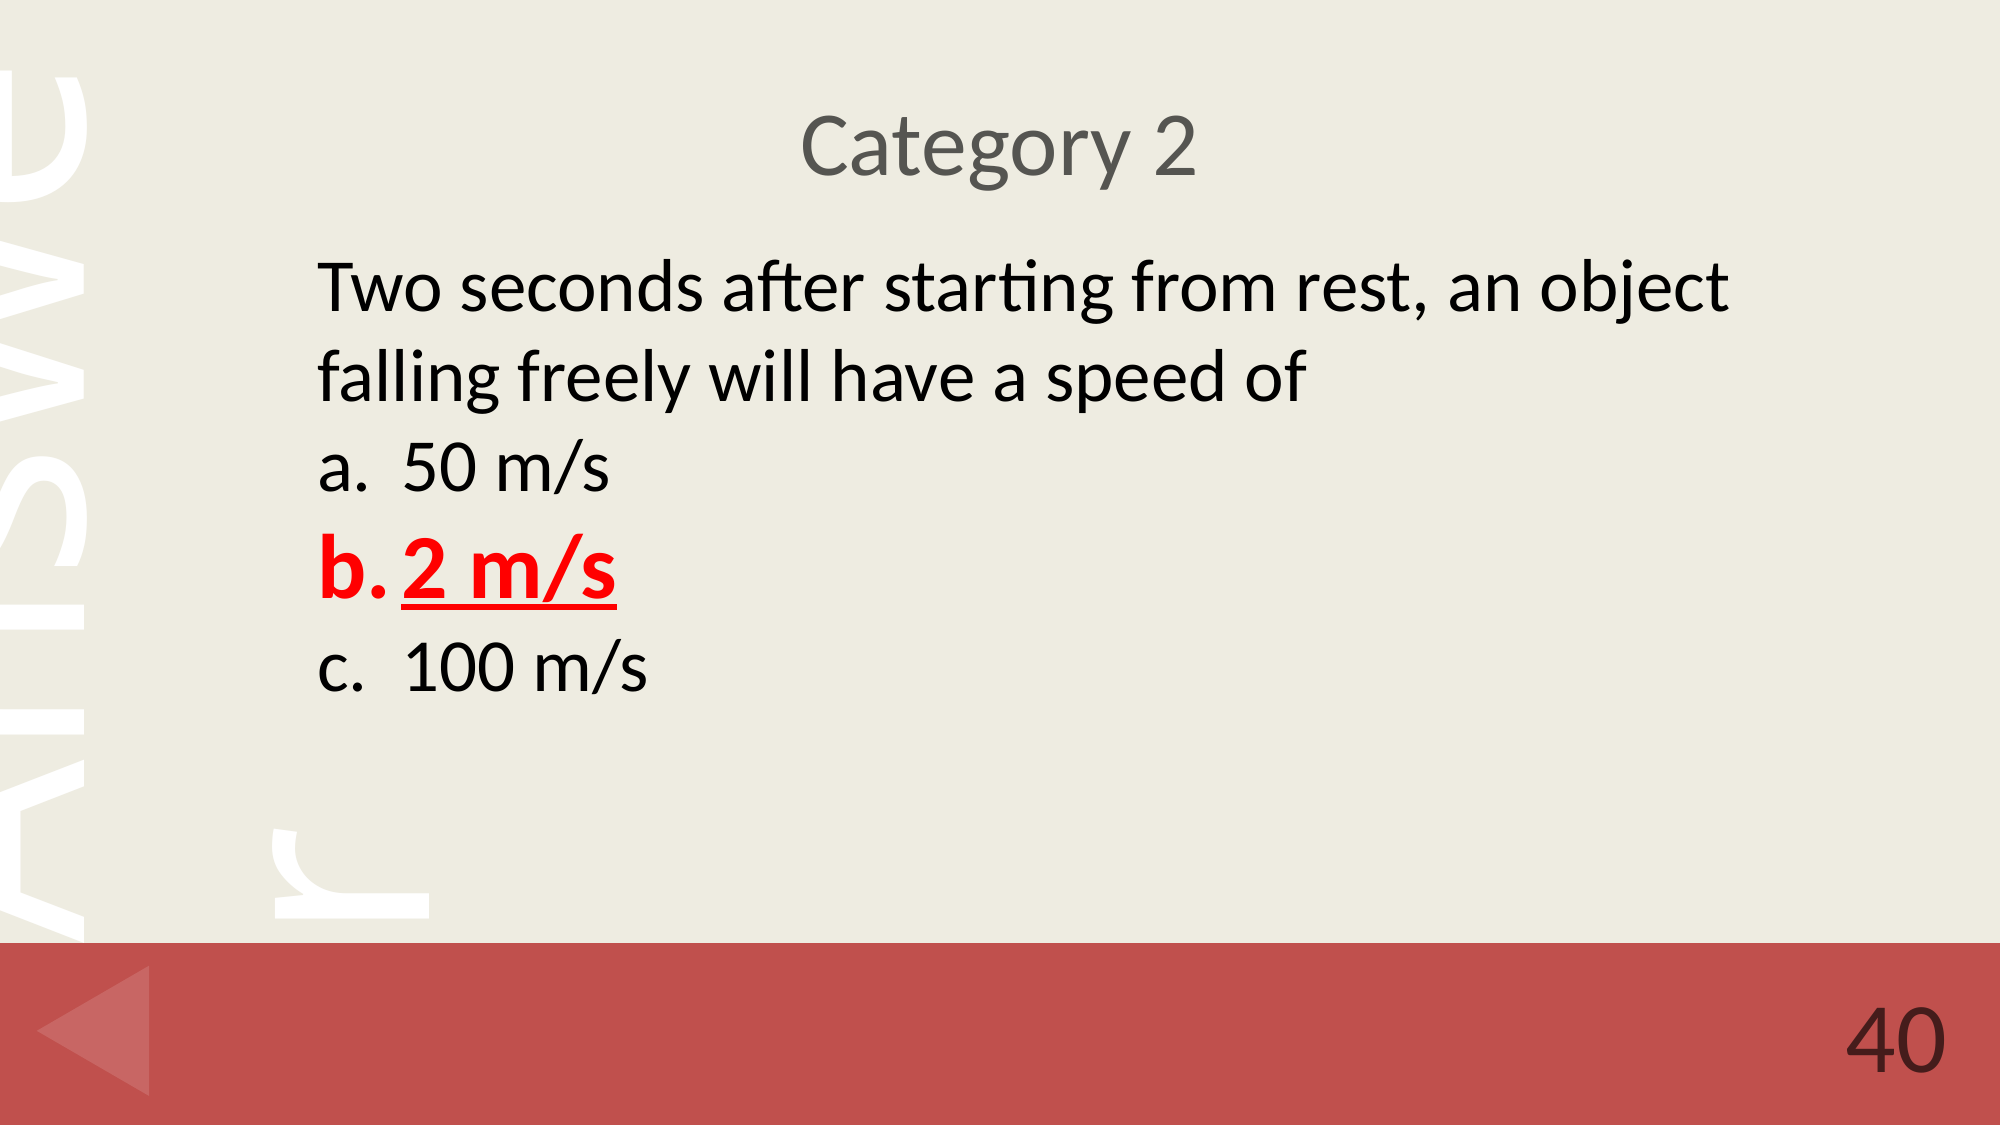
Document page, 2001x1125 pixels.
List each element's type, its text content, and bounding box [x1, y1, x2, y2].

title Category 2 [99, 45, 1900, 233]
list Two seconds after starting from rest, an object falling freely will have a speed of 50 m/s 2 m/s 100 m/s [302, 307, 1760, 636]
list 40 [1494, 967, 1963, 1097]
